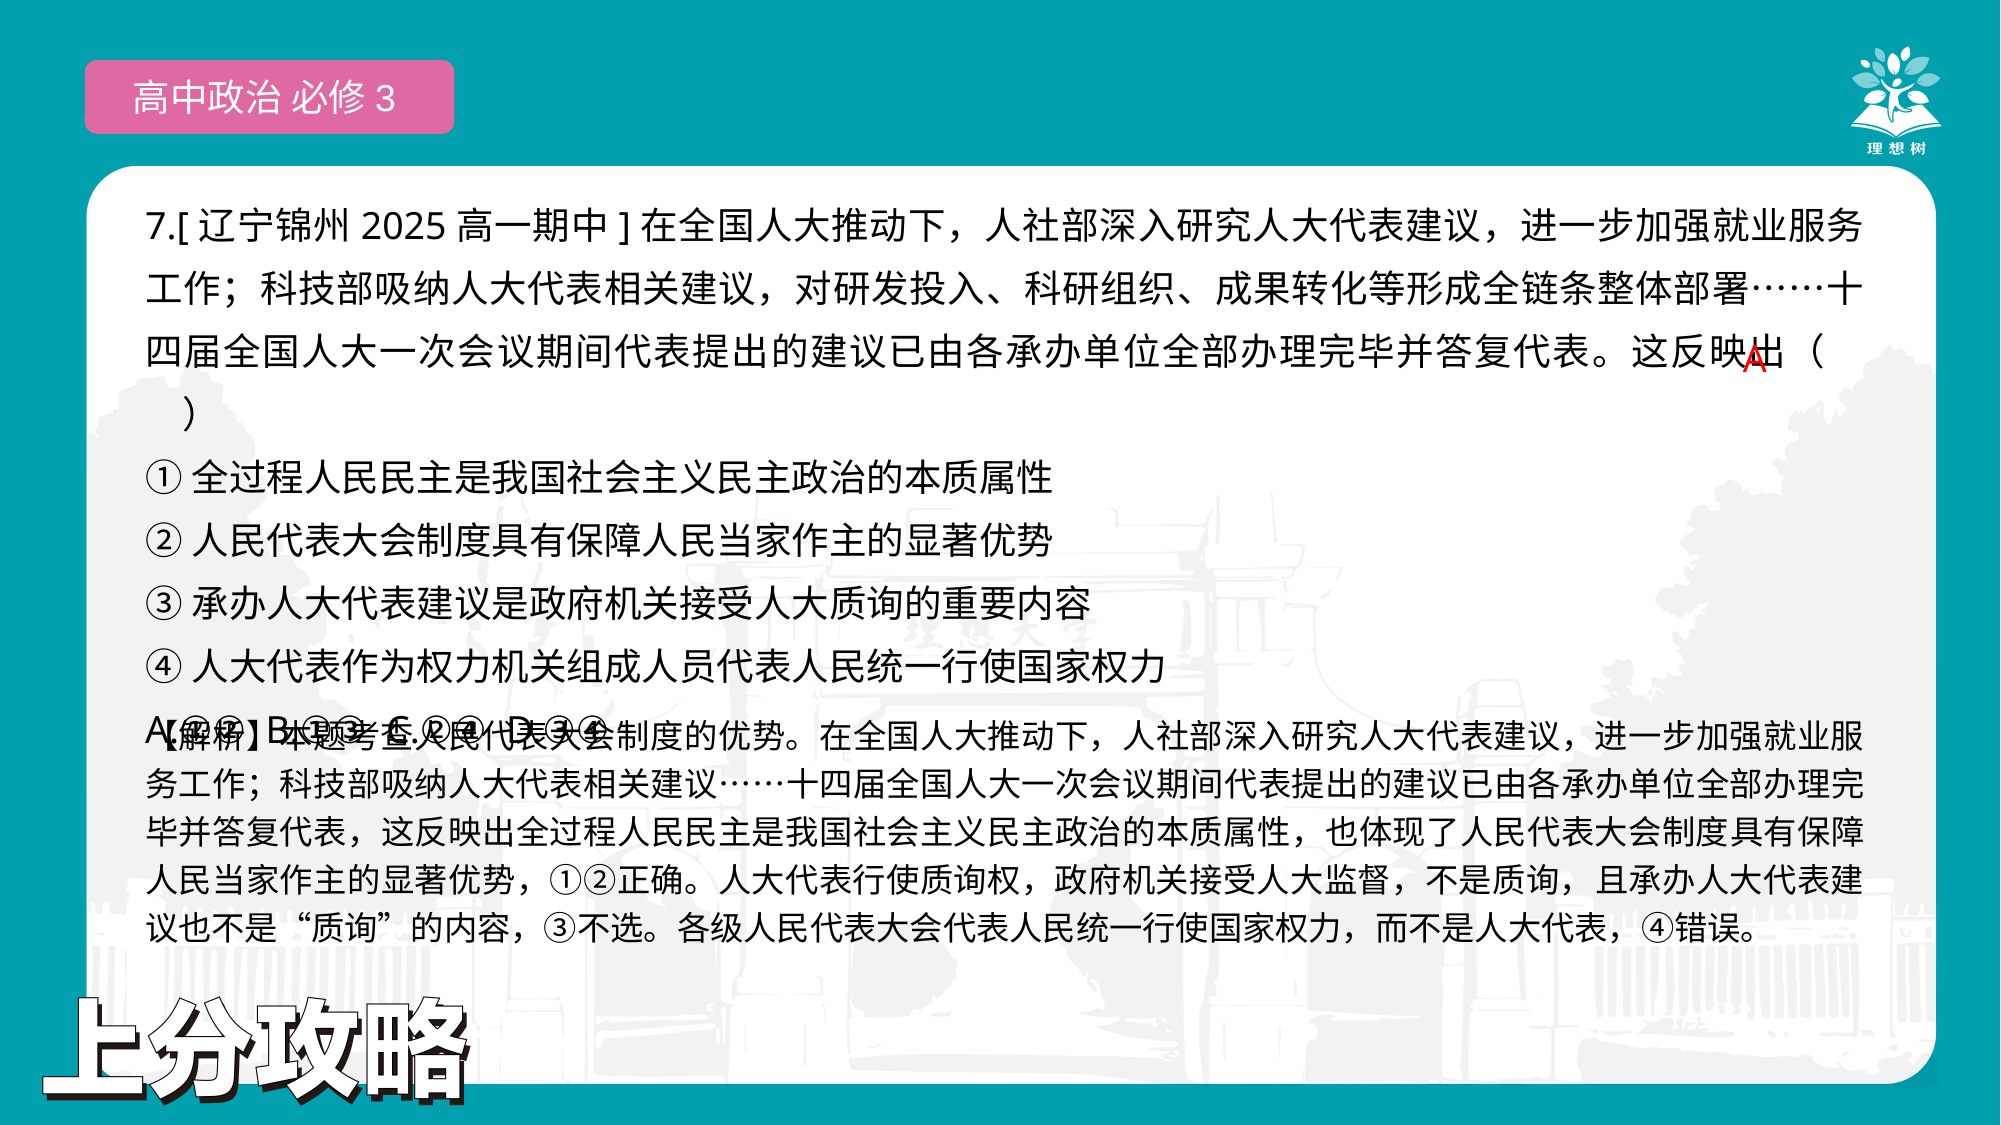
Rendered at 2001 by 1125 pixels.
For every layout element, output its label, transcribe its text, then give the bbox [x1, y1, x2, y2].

text_box 【解析】本题考查人民代表大会制度的优势。在全国人大推动下，人社部深入研究人大代表建议，进一步加强就业服务工作；科技部吸纳人大代表相关建议……十四届全国人大一次会议期间代表提出的建议已由各承办单位全部办理完毕并答复代表，这反映出全过程人民民主是我国社会主义民主政治的本质属性，也体现了人民代表大会制度具有保障人民当家作主的显著优势，①②正确。人大代表行使质询权，政府机关接受人大监督，不是质询，且承办人大代表建议也不是“质询”的内容，③不选。各级人民代表大会代表人民统一行使国家权力，而不是人大代表，④错误。 [130, 700, 1880, 955]
text_box 7.[辽宁锦州2025高一期中]在全国人大推动下，人社部深入研究人大代表建议，进一步加强就业服务工作；科技部吸纳人大代表相关建议，对研发投入、科研组织、成果转化等形成全链条整体部署……十四届全国人大一次会议期间代表提出的建议已由各承办单位全部办理完毕并答复代表。这反映出（ ） ①全过程人民民主是我国社会主义民主政治的本质属性 ②人民代表大会制度具有保障人民当家作主的显著优势 ③承办人大代表建议是政府机关接受人大质询的重要内容 ④人大代表作为权力机关组成人员代表人民统一行使国家权力 A.①② B.①③ C.②④ D.③④ [130, 177, 1880, 700]
text_box 高中政治 必修3 [83, 58, 456, 135]
picture [0, 0, 2001, 1125]
text_box A [1718, 305, 1836, 388]
